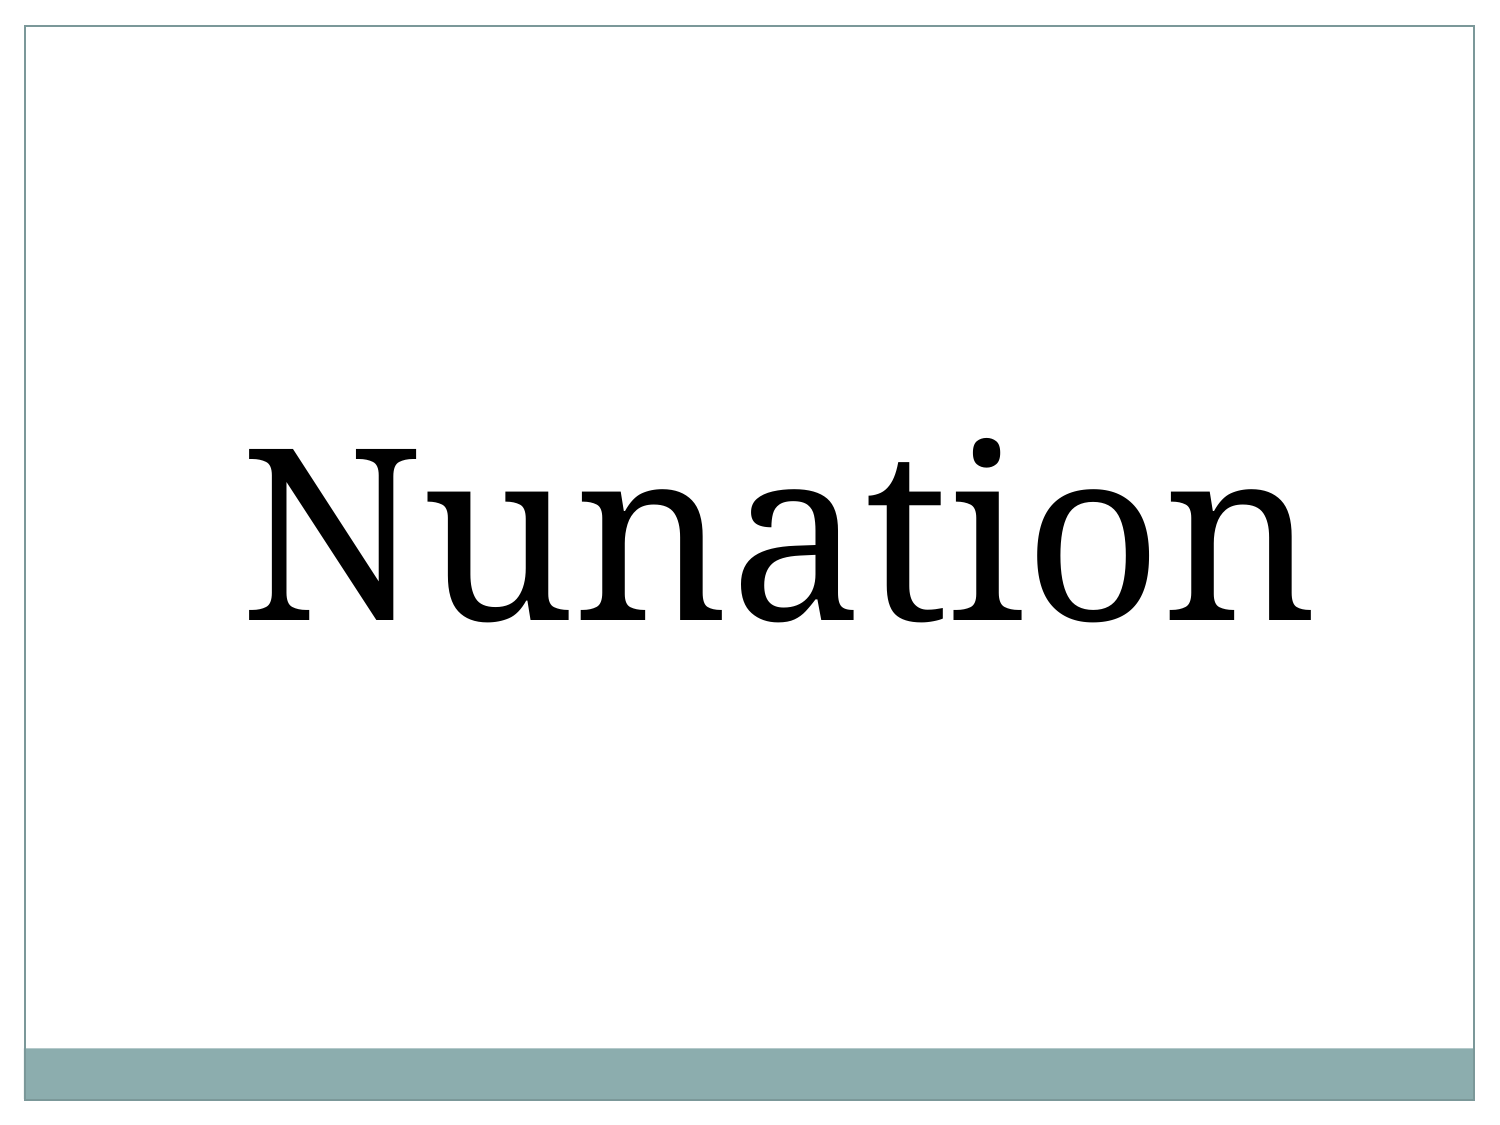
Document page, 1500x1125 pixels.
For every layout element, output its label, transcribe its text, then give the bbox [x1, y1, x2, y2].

text_box Nunation [225, 373, 1333, 676]
